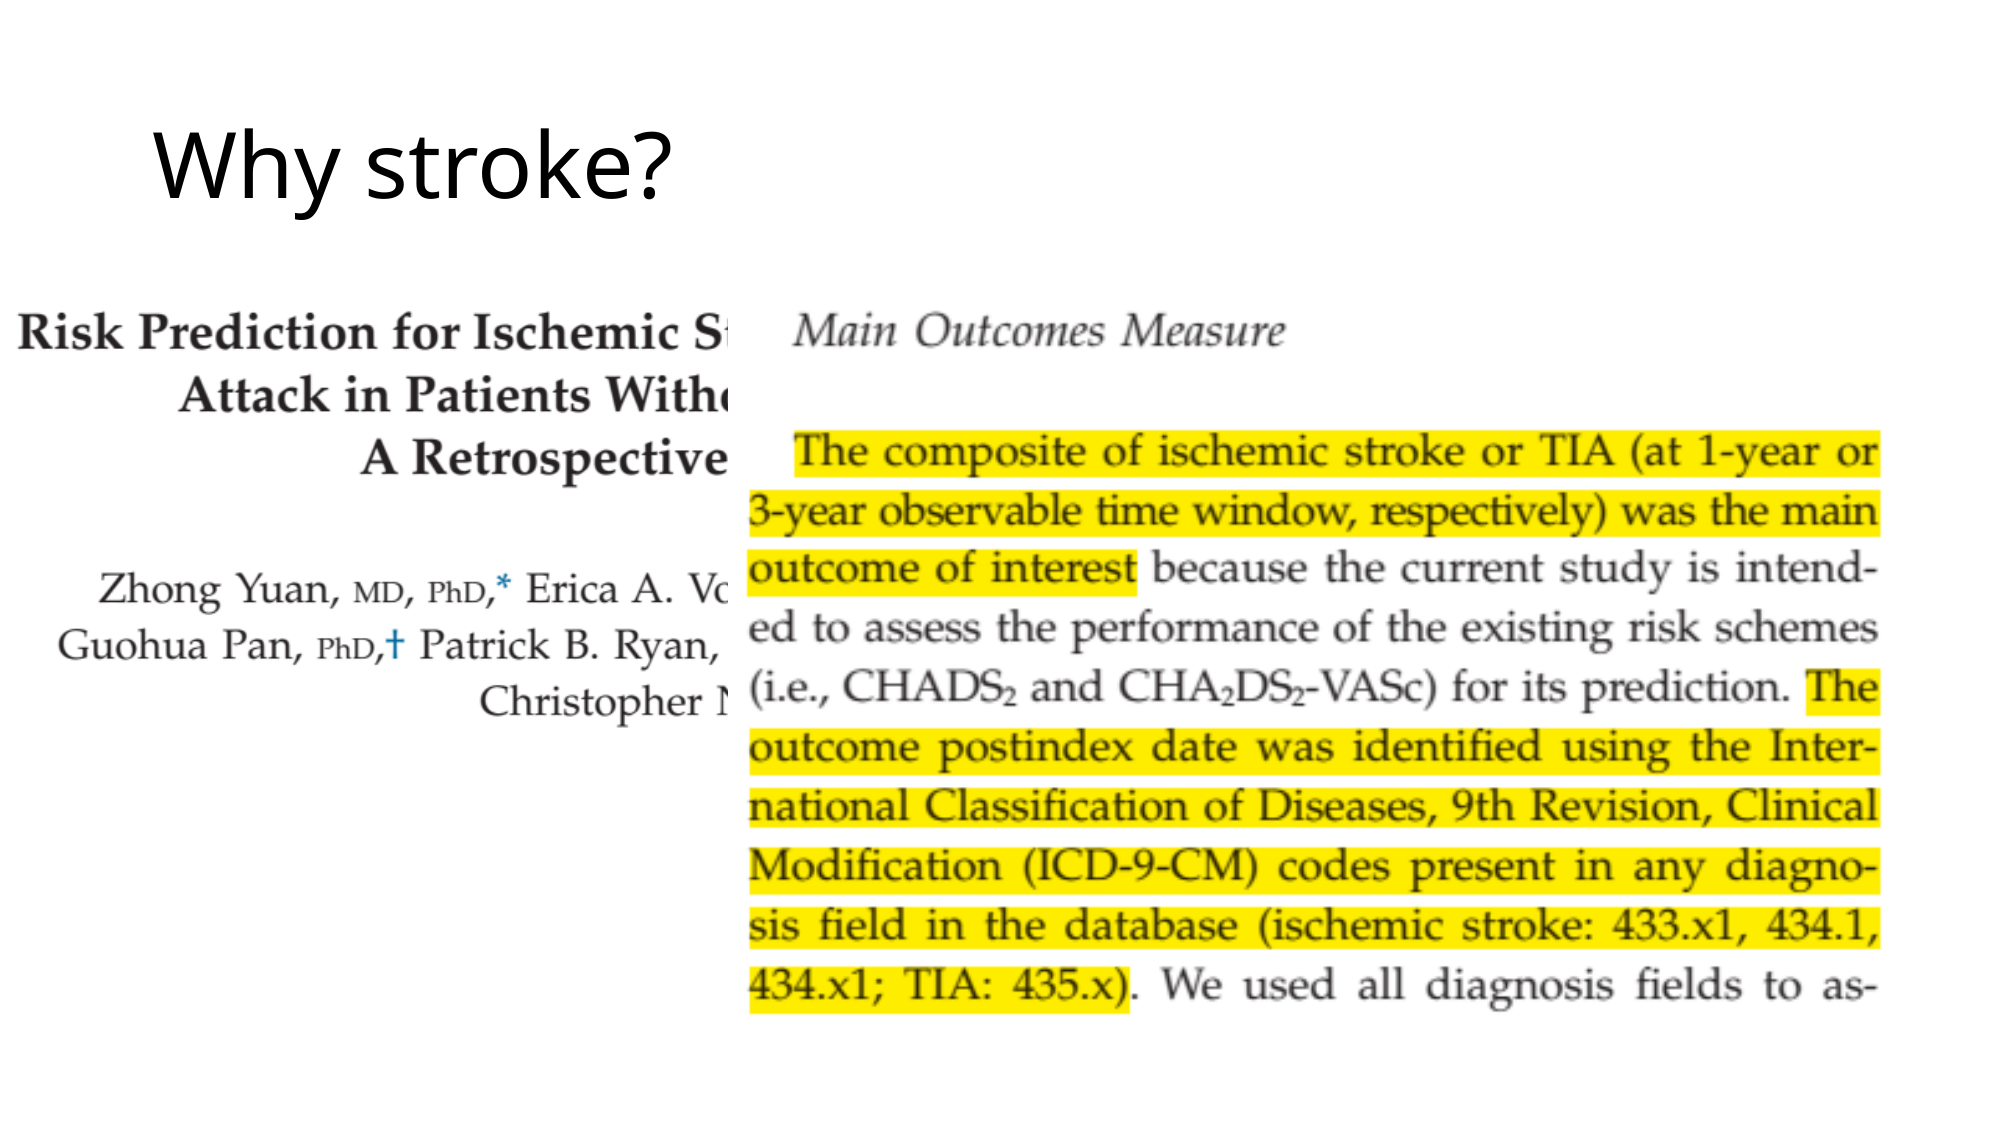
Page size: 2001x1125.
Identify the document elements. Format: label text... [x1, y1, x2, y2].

picture [0, 277, 1921, 1028]
title Why stroke? [137, 59, 1863, 277]
